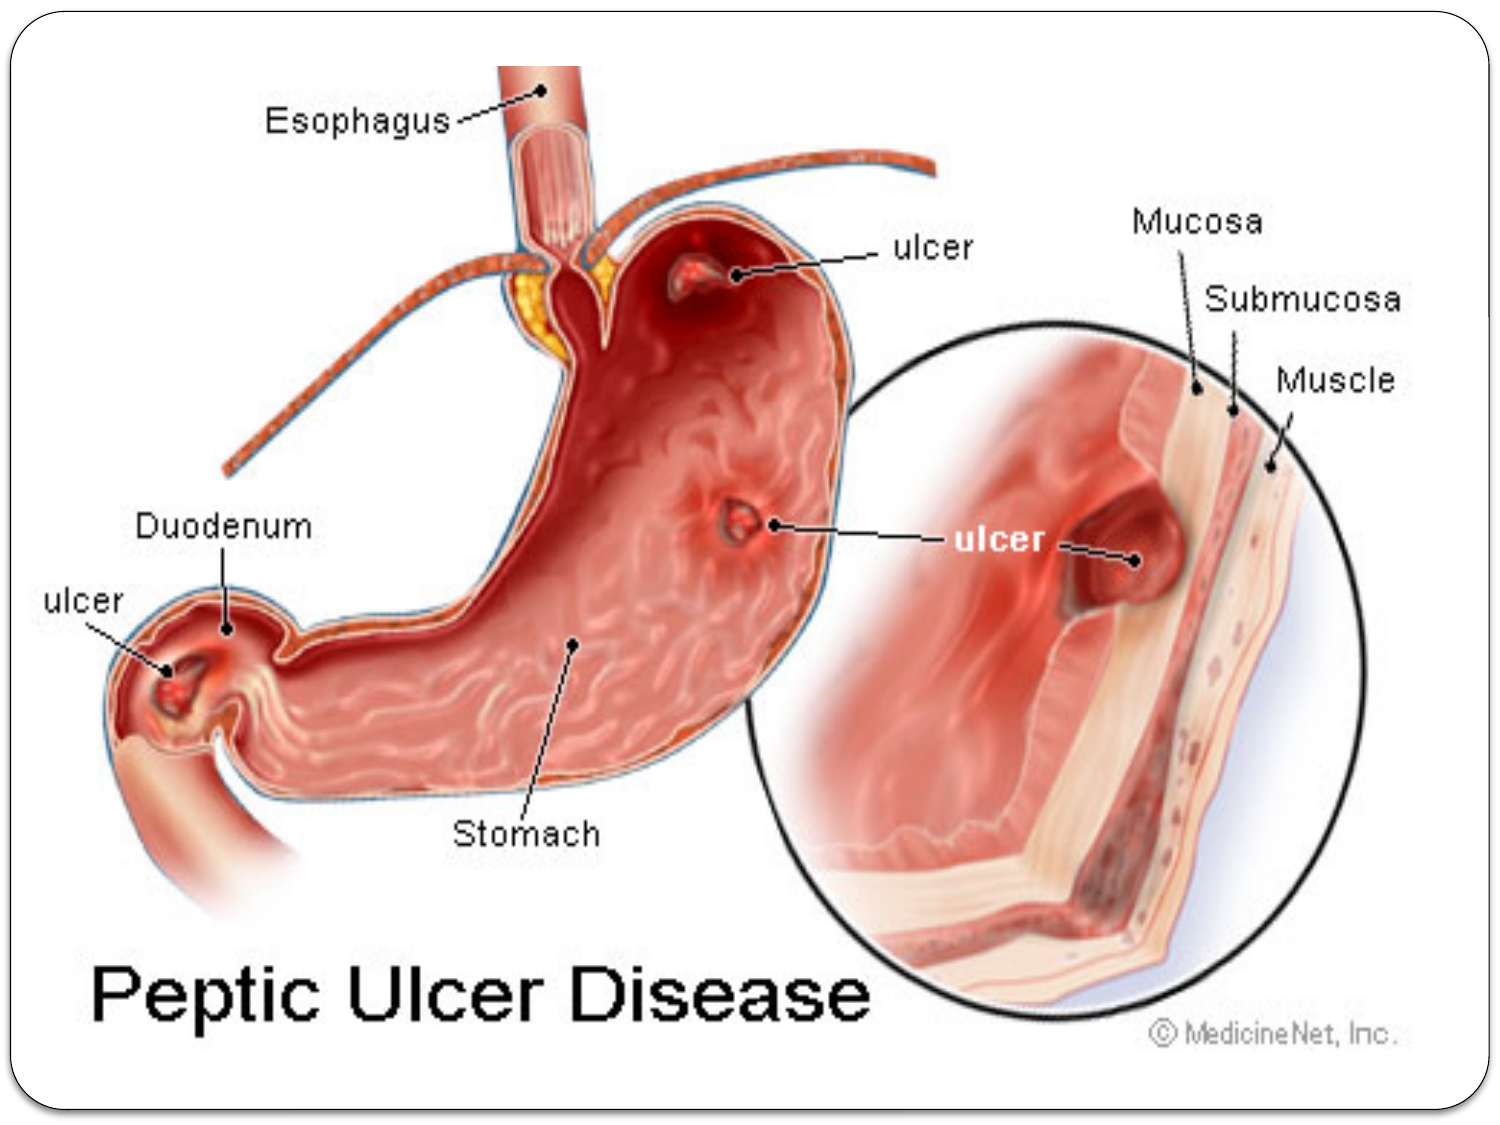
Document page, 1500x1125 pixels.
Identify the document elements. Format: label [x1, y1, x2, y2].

picture [29, 66, 1412, 1071]
